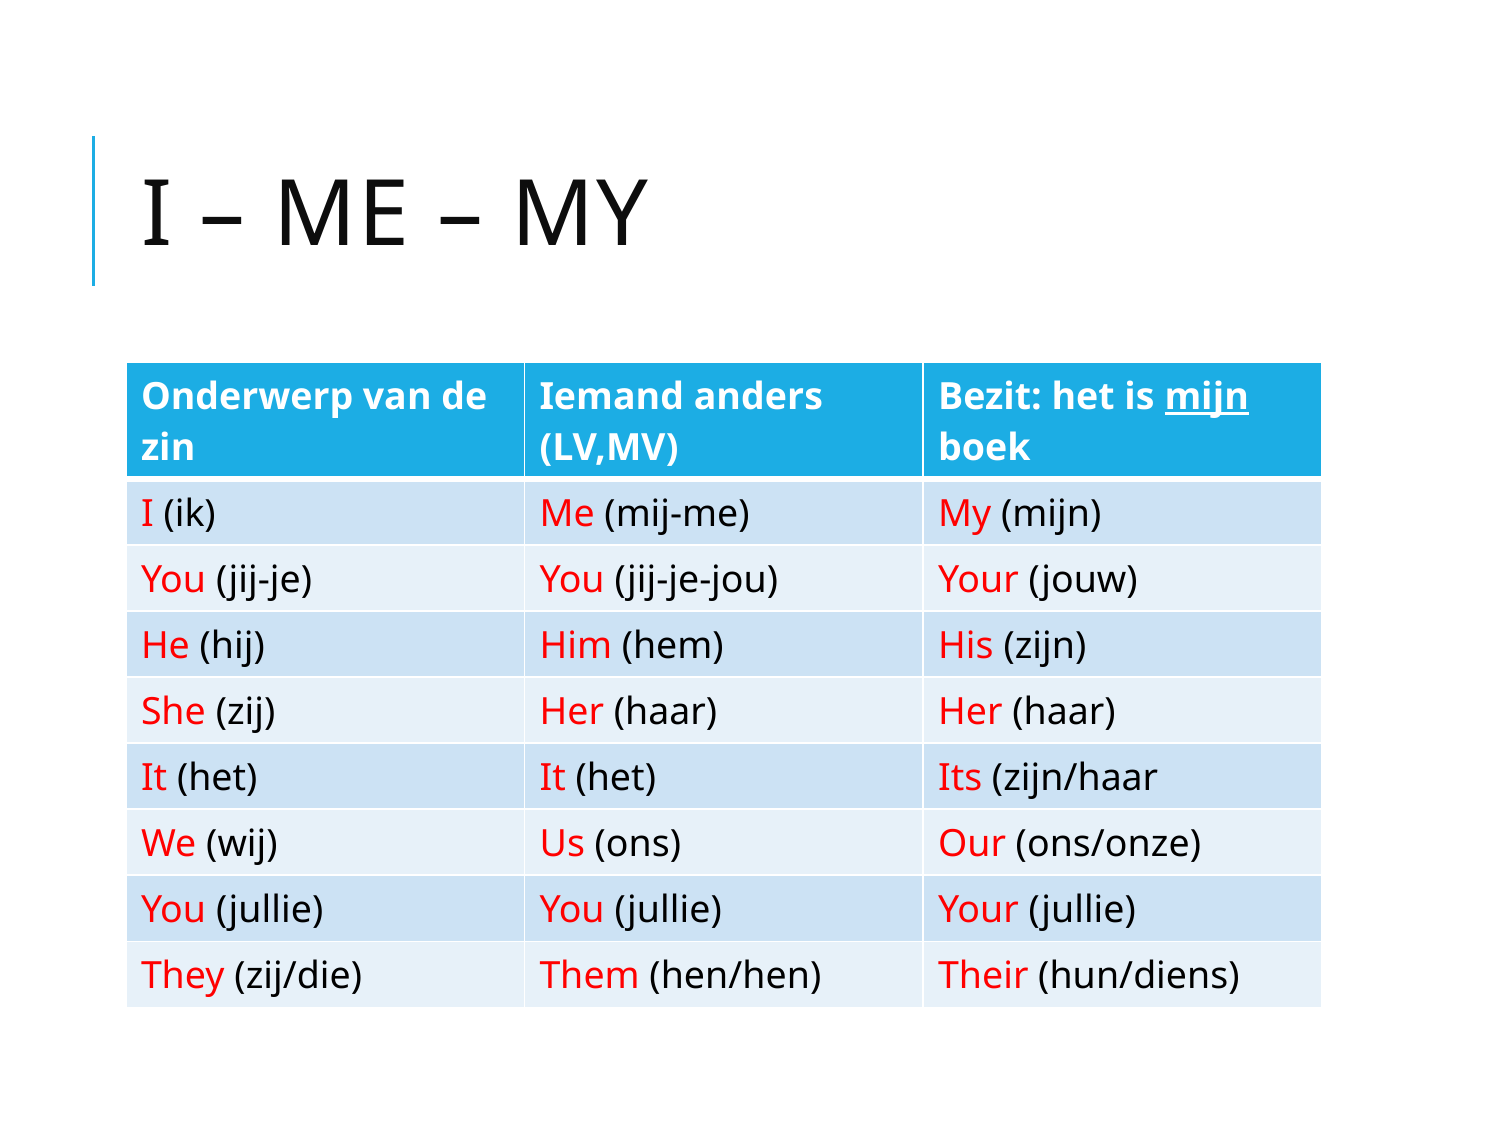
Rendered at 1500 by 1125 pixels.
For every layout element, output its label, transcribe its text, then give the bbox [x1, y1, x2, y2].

table_cell You (jij-je-jou) [525, 546, 922, 610]
table_cell Her (haar) [924, 678, 1321, 742]
table_cell Its (zijn/haar [924, 744, 1321, 808]
table_cell They (zij/die) [127, 942, 524, 1007]
table_header Iemand anders (LV,MV) [525, 363, 922, 476]
table_cell Her (haar) [525, 678, 922, 742]
table_cell Him (hem) [525, 612, 922, 676]
table_cell Your (jullie) [924, 876, 1321, 941]
table_cell Your (jouw) [924, 546, 1321, 610]
table_cell It (het) [127, 744, 524, 808]
table_cell She (zij) [127, 678, 524, 742]
table_cell You (jij-je) [127, 546, 524, 610]
table_cell You (jullie) [525, 876, 922, 941]
table_cell It (het) [525, 744, 922, 808]
table_header Onderwerp van de zin [127, 363, 524, 476]
table_cell You (jullie) [127, 876, 524, 941]
table_cell His (zijn) [924, 612, 1321, 676]
table_cell Our (ons/onze) [924, 810, 1321, 874]
table_cell Us (ons) [525, 810, 922, 874]
table_cell Them (hen/hen) [525, 942, 922, 1007]
table_cell We (wij) [127, 810, 524, 874]
table_header Bezit: het is mijn boek [924, 363, 1321, 476]
table_cell I (ik) [127, 482, 524, 544]
table_cell He (hij) [127, 612, 524, 676]
table_cell Me (mij-me) [525, 482, 922, 544]
table_cell My (mijn) [924, 482, 1321, 544]
table_cell Their (hun/diens) [924, 942, 1321, 1007]
title I – ME – My [126, 96, 1322, 342]
